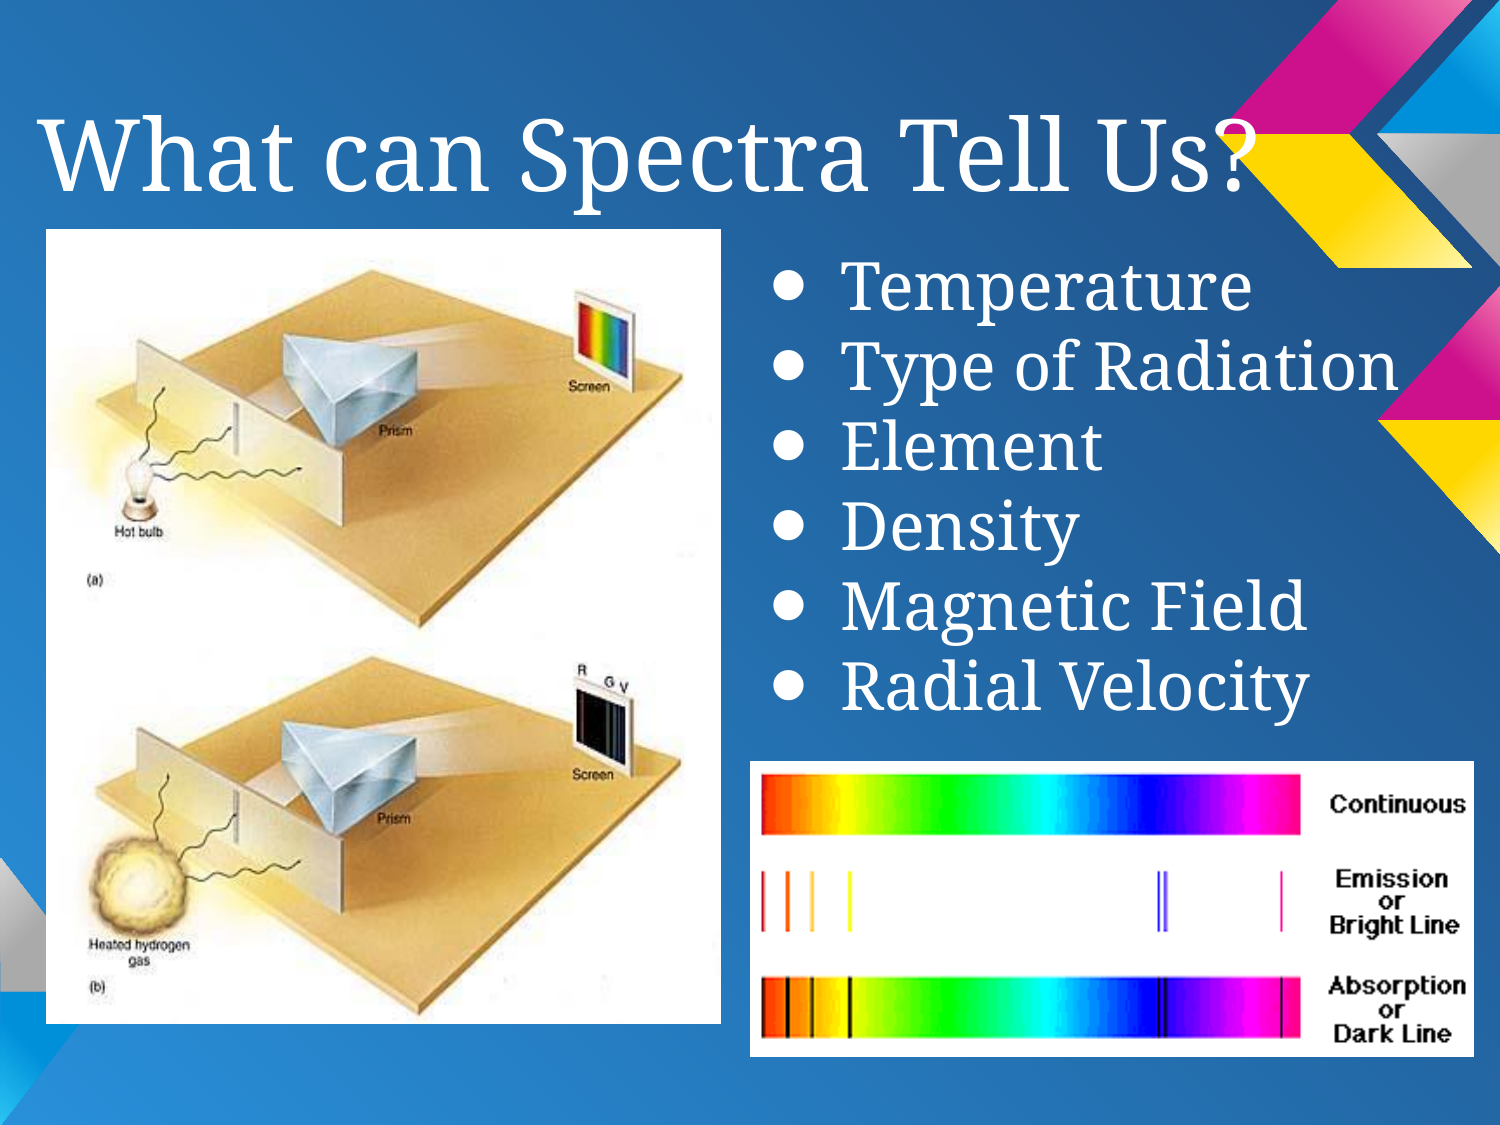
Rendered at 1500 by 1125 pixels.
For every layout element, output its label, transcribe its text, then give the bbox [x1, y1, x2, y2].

picture [46, 228, 722, 1024]
picture [750, 760, 1475, 1057]
title What can Spectra Tell Us? [21, 39, 1421, 227]
list Temperature Type of Radiation Element Density Magnetic Field Radial Velocity [750, 229, 1425, 734]
